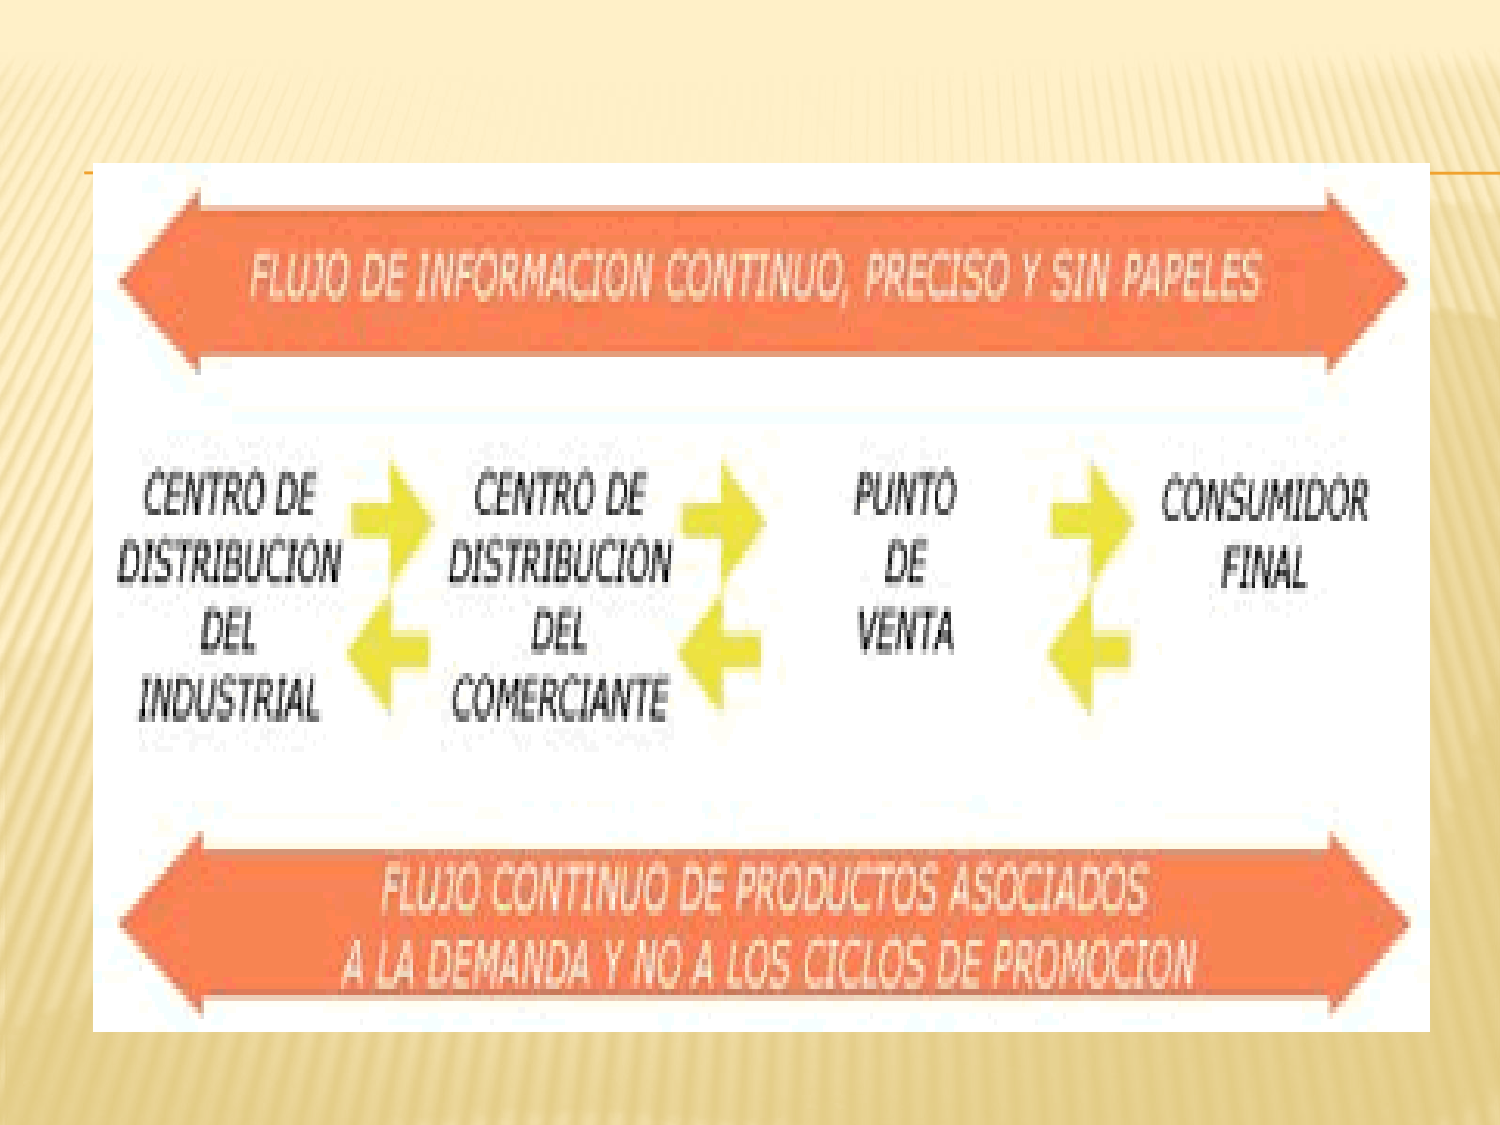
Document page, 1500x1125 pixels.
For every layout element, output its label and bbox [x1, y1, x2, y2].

list [93, 163, 1430, 1032]
